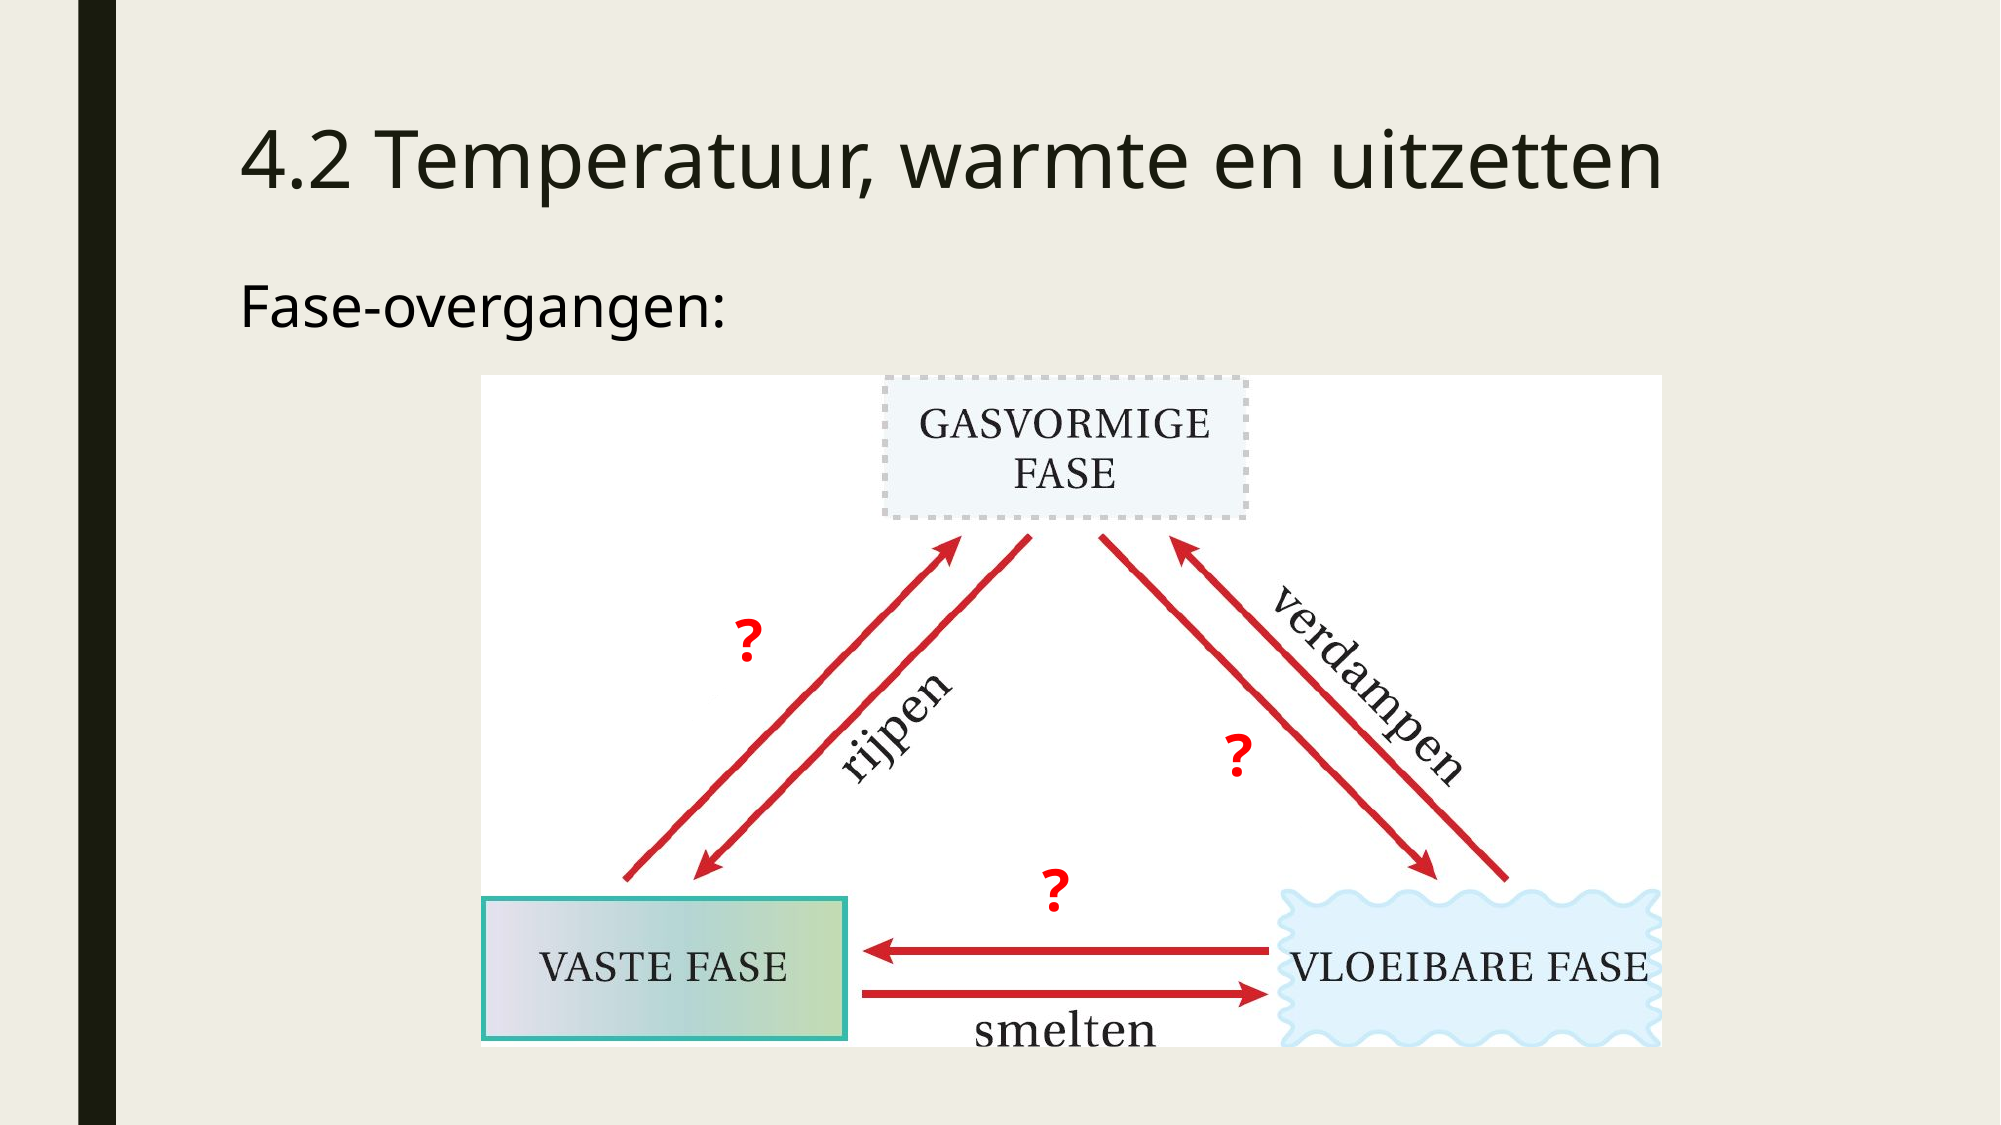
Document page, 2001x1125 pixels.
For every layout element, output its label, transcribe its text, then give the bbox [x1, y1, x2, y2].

title 4.2 Temperatuur, warmte en uitzetten [225, 112, 1729, 261]
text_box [481, 375, 1663, 1047]
text_box Fase-overgangen: [225, 261, 1818, 347]
